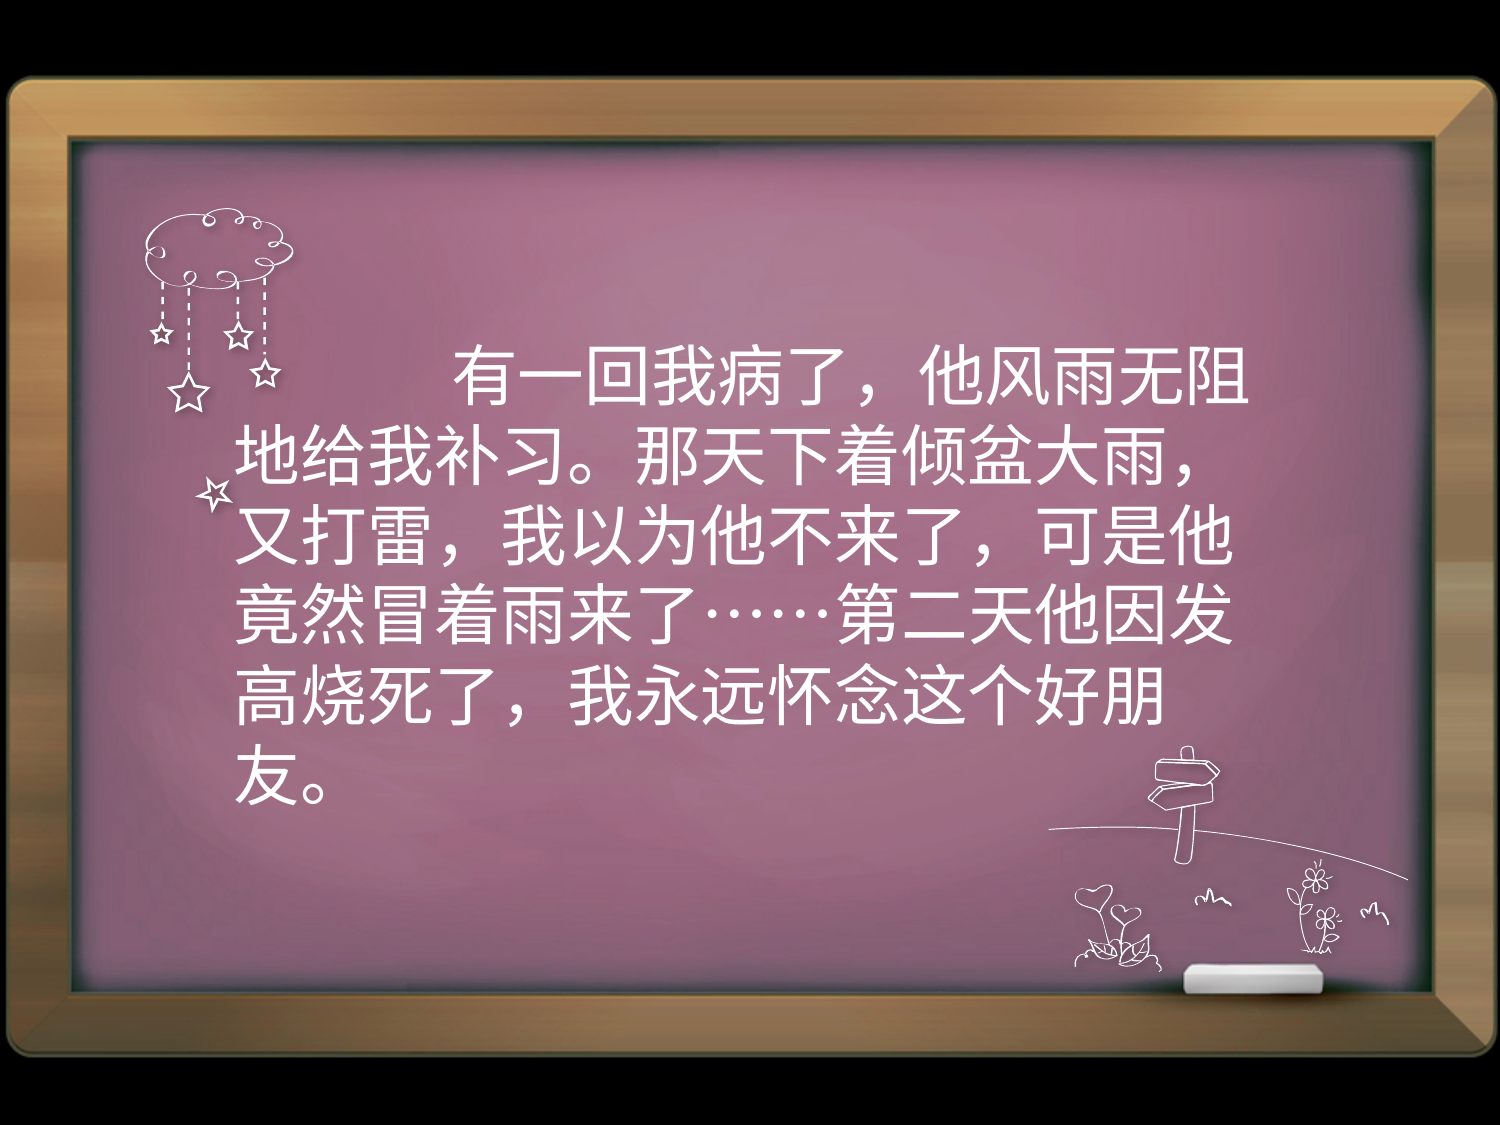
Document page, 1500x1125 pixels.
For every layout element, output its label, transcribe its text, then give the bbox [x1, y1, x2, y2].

text_box 有一回我病了，他风雨无阻地给我补习。那天下着倾盆大雨，又打雷，我以为他不来了，可是他竟然冒着雨来了……第二天他因发高烧死了，我永远怀念这个好朋友。 [219, 326, 1281, 821]
picture [0, 0, 1500, 1125]
